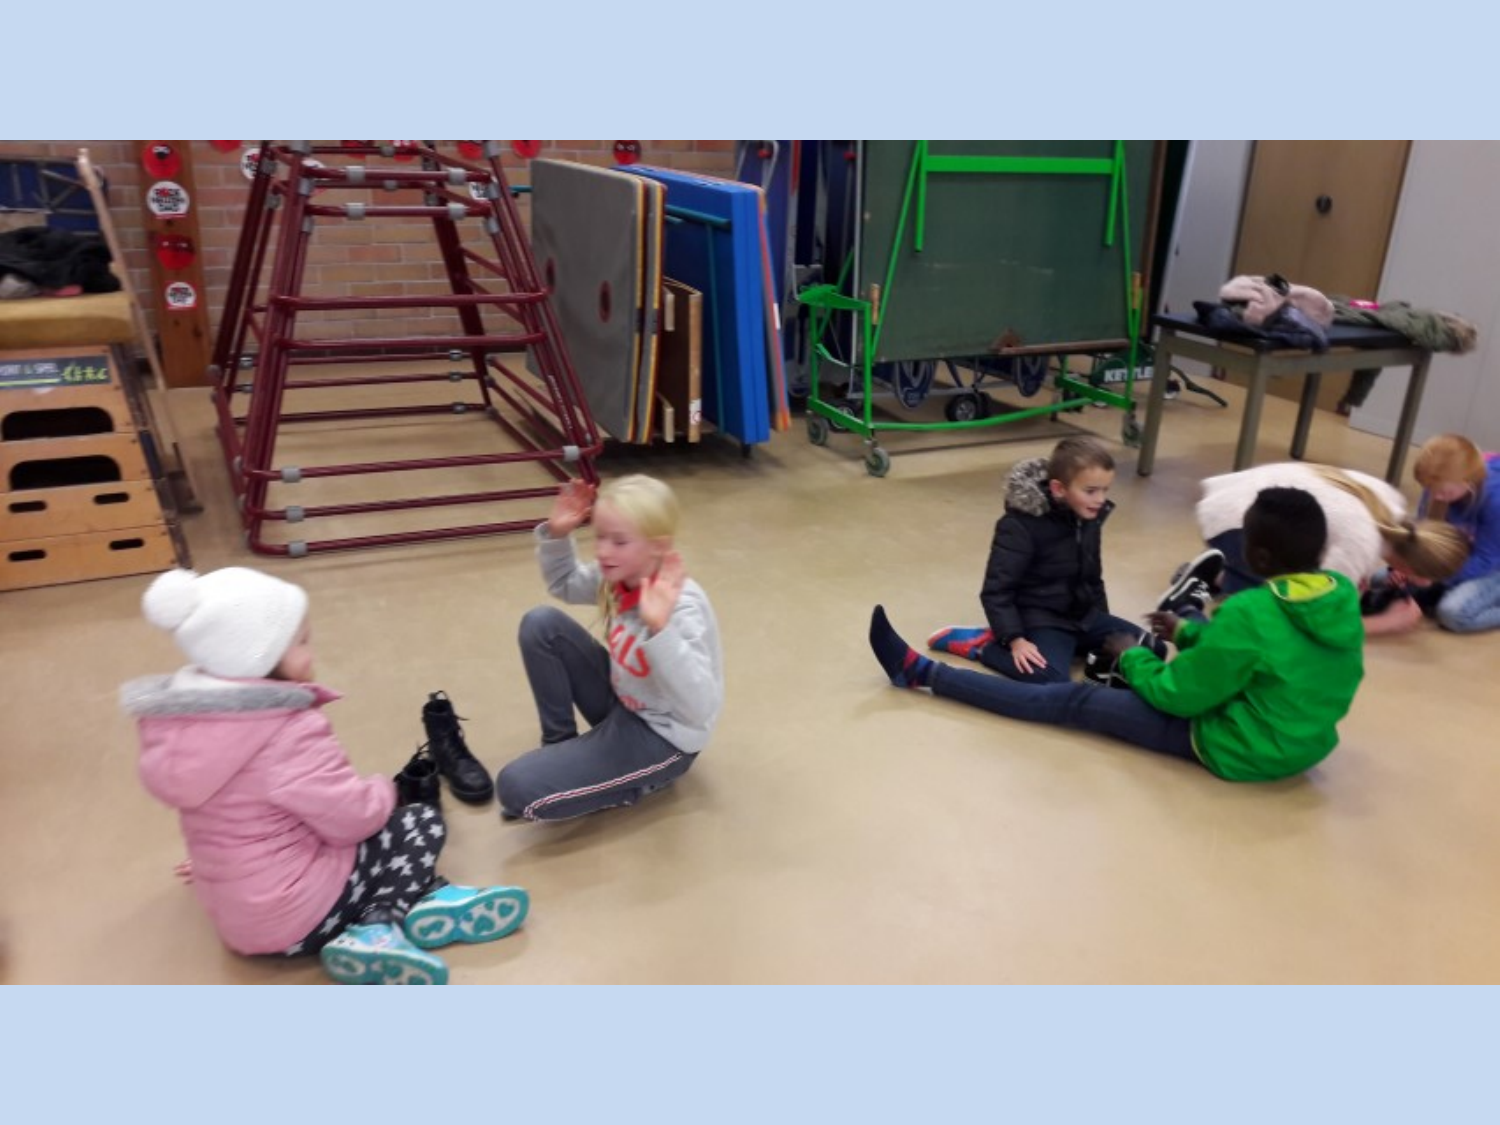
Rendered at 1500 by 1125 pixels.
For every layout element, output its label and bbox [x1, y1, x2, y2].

picture [0, 140, 1500, 985]
